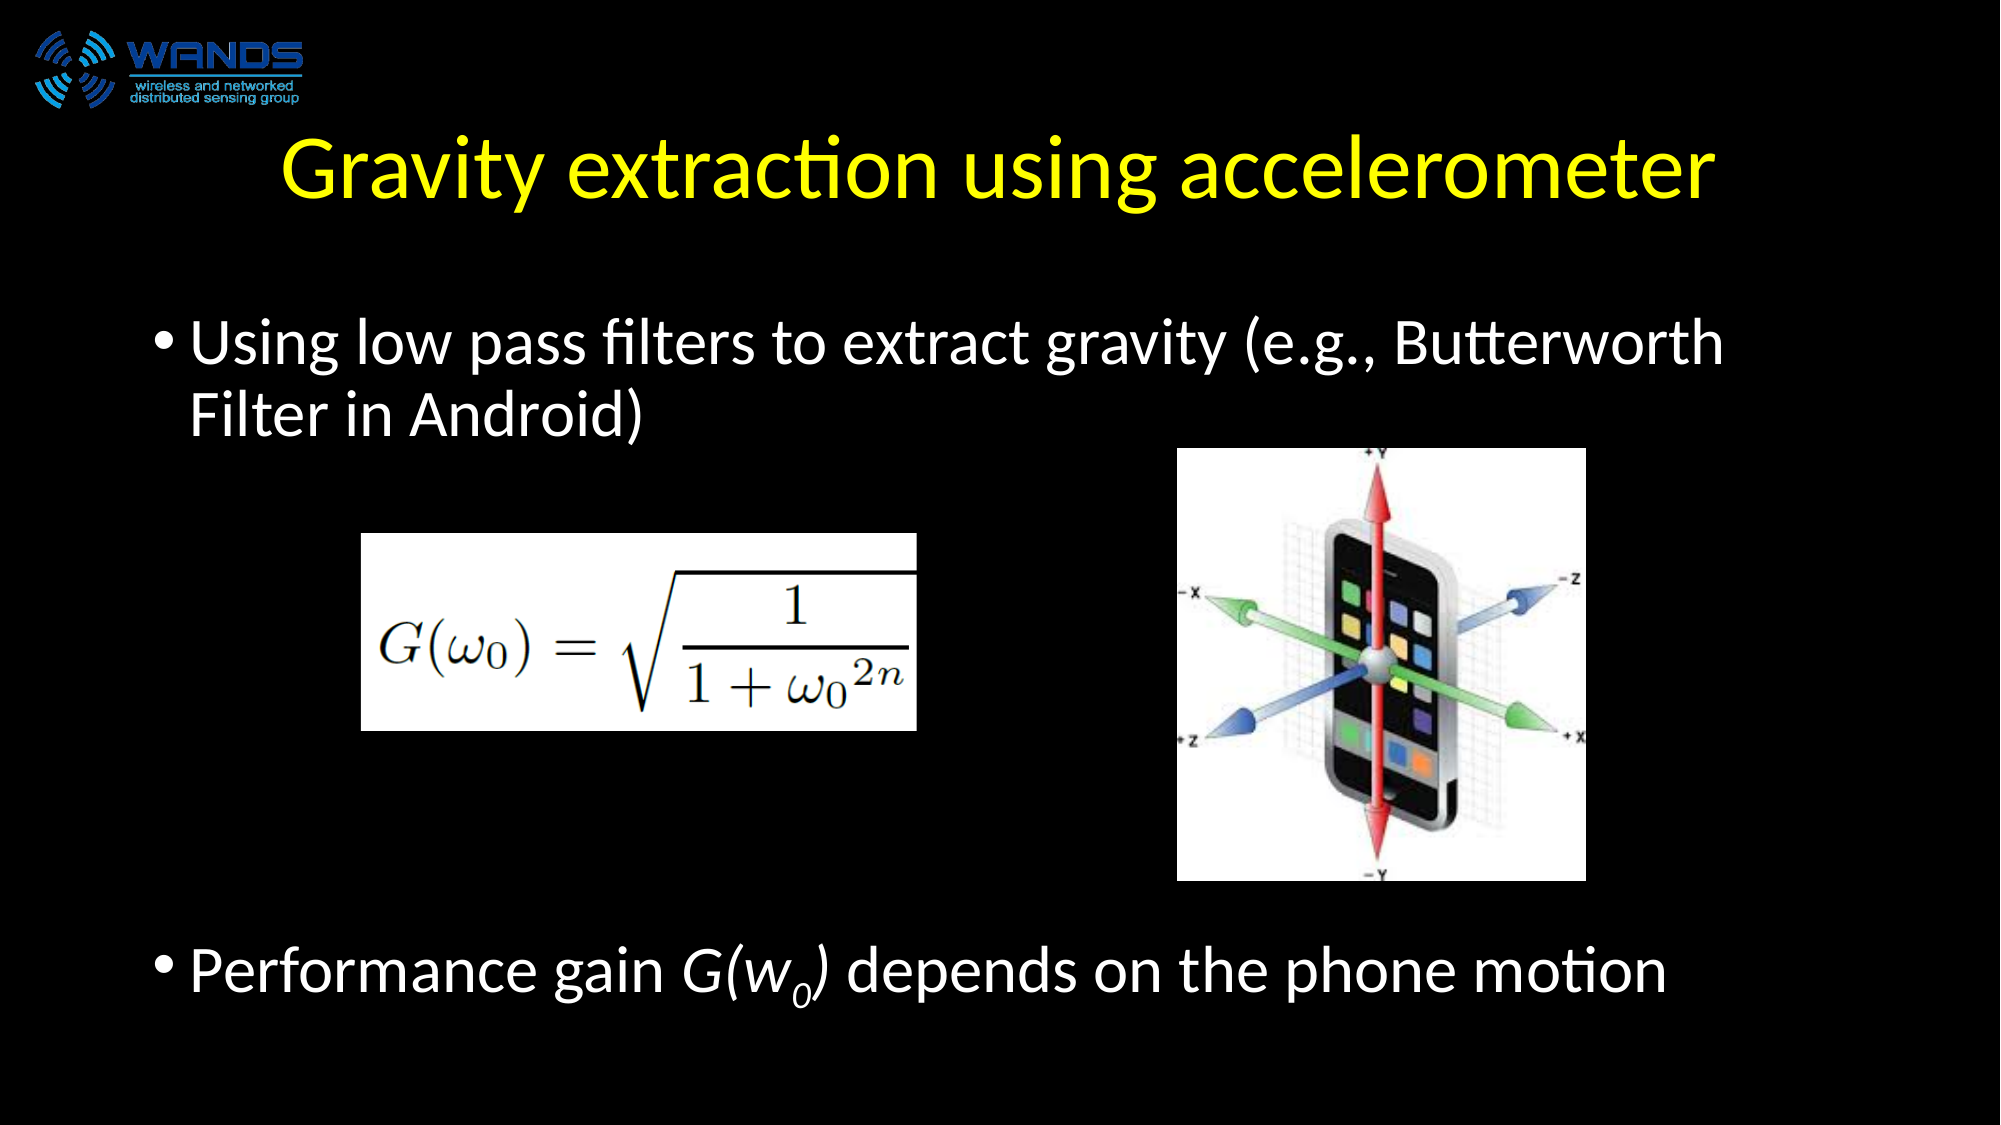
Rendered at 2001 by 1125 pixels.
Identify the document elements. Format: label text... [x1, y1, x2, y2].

picture [35, 28, 303, 109]
title Gravity extraction using accelerometer [137, 59, 1863, 278]
picture [360, 533, 917, 731]
list Using low pass filters to extract gravity (e.g., Butterworth Filter in Android) Performance gain G(w0) depends on the phone motion [137, 299, 1863, 1040]
picture [1177, 448, 1586, 881]
